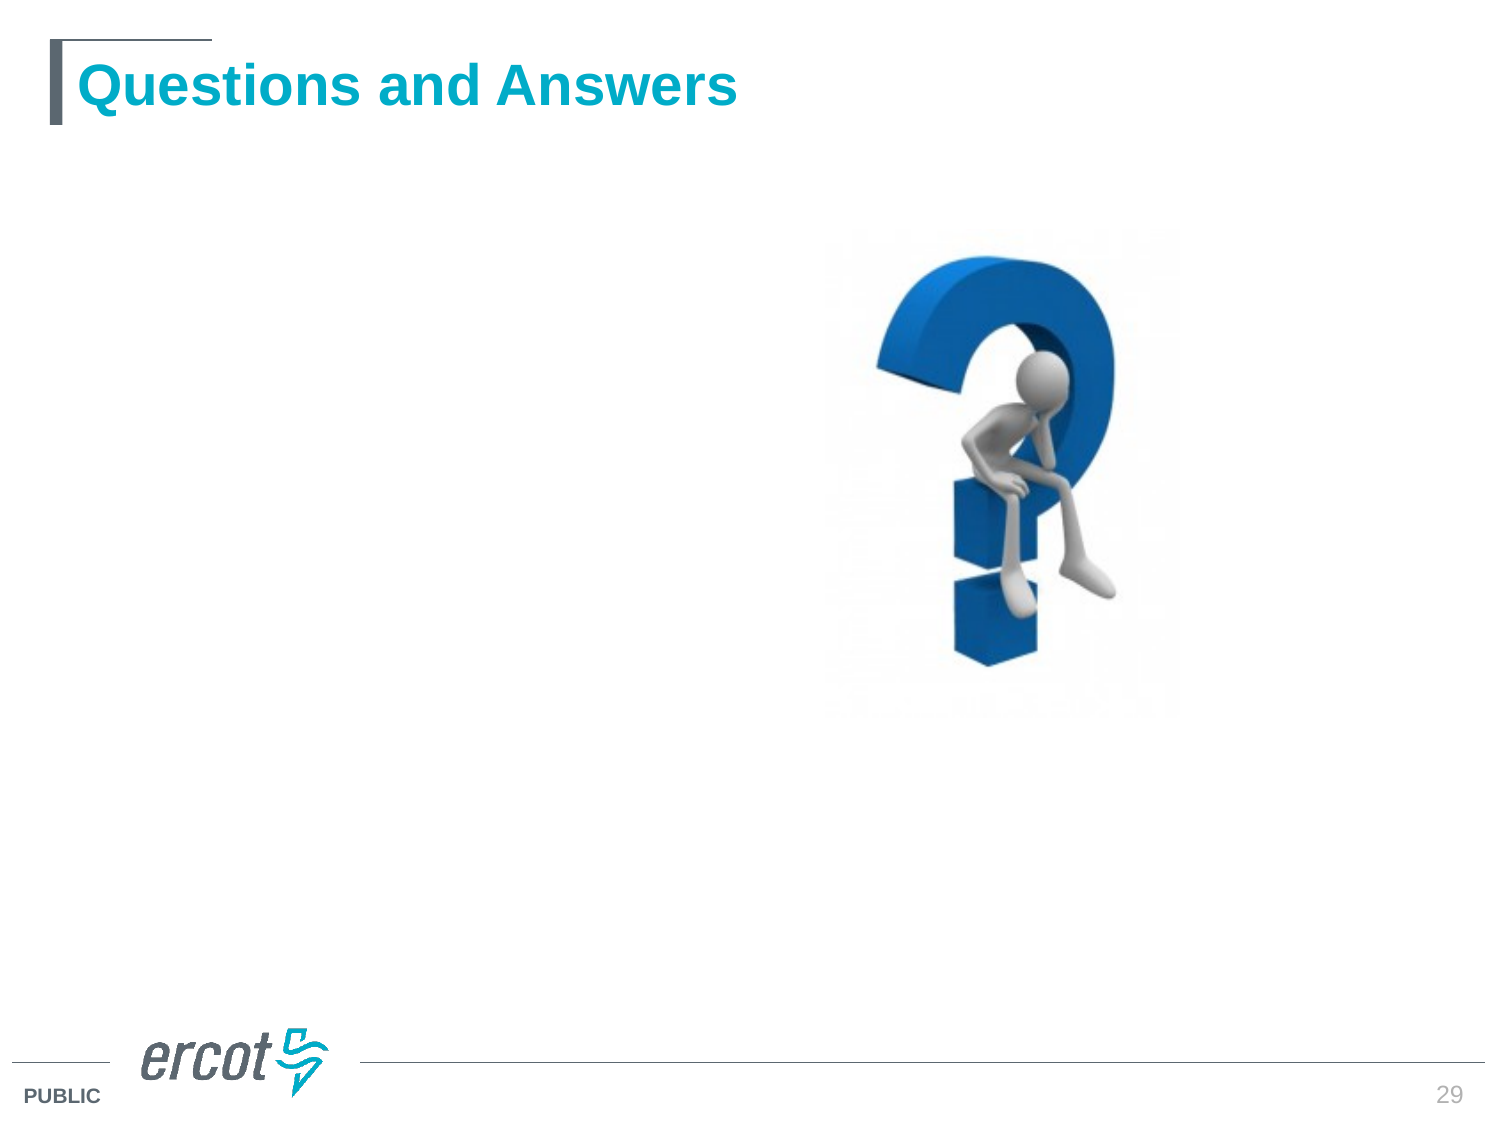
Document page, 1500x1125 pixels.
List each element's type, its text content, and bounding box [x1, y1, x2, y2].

slide_number 29 [1412, 1076, 1488, 1112]
picture [824, 228, 1180, 719]
title Questions and Answers [62, 39, 1450, 228]
picture [137, 1024, 332, 1100]
